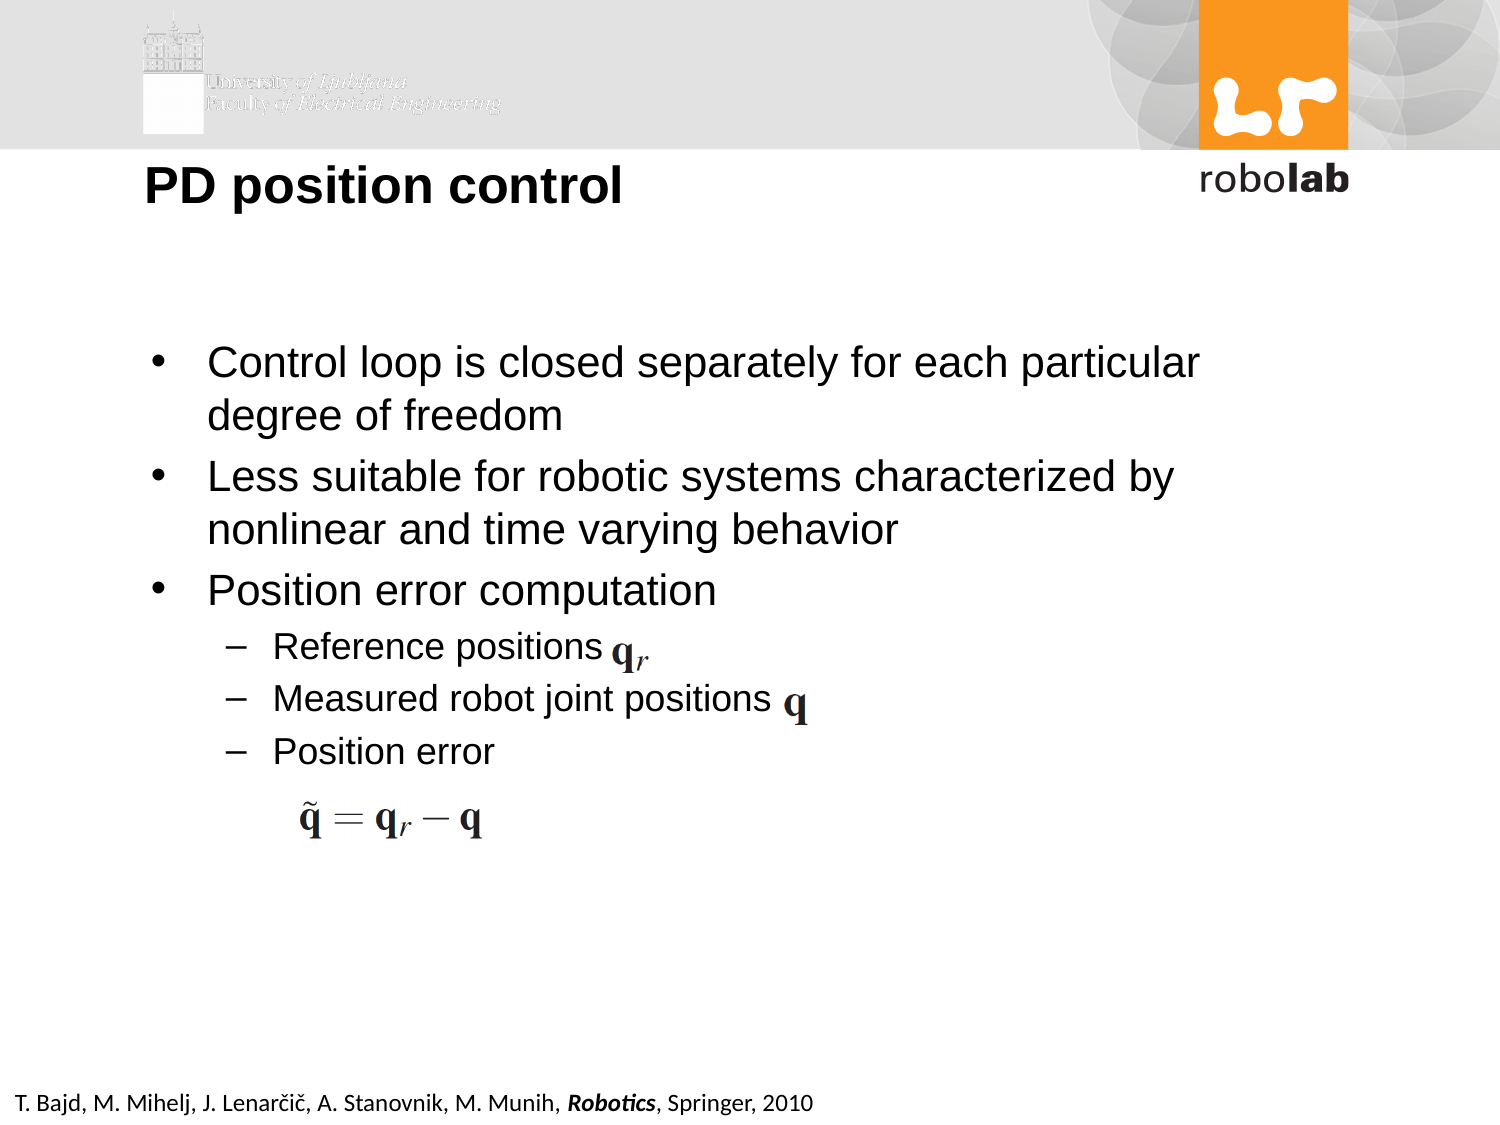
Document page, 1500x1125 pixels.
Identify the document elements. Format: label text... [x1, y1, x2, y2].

picture [294, 796, 485, 842]
list Control loop is closed separately for each particular degree of freedom Less suitable for robotic systems characterized by nonlinear and time varying behavior Position error computation Reference positions Measured robot joint positions Position error [135, 326, 1317, 1065]
picture [998, 0, 1500, 196]
picture [143, 10, 501, 94]
picture [609, 637, 652, 677]
title PD position control [129, 94, 1311, 272]
picture [779, 688, 810, 728]
